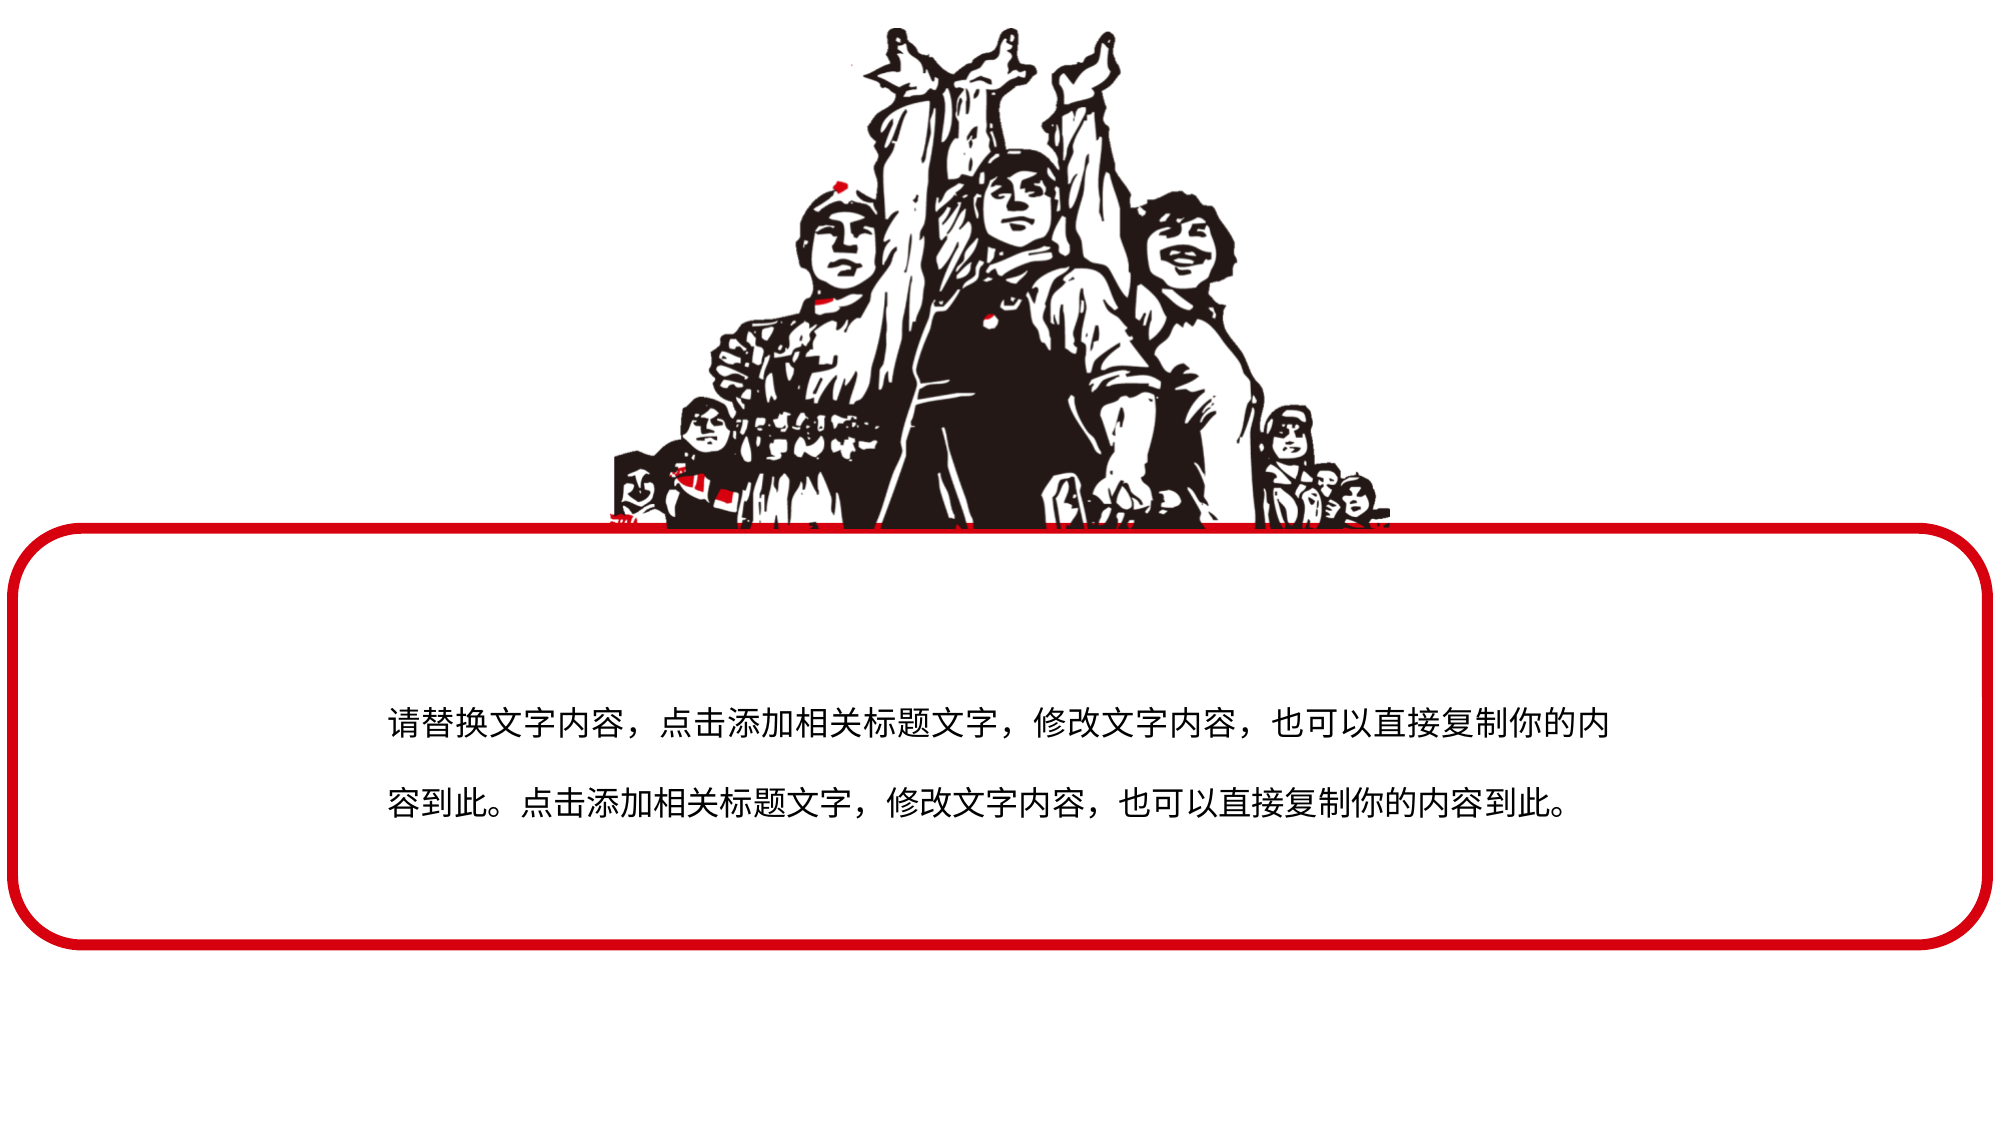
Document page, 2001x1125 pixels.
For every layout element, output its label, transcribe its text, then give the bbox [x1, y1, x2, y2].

picture [610, 28, 1390, 529]
text_box [11, 527, 1989, 946]
text_box 请替换文字内容，点击添加相关标题文字，修改文字内容，也可以直接复制你的内容到此。点击添加相关标题文字，修改文字内容，也可以直接复制你的内容到此。 [387, 661, 1613, 822]
